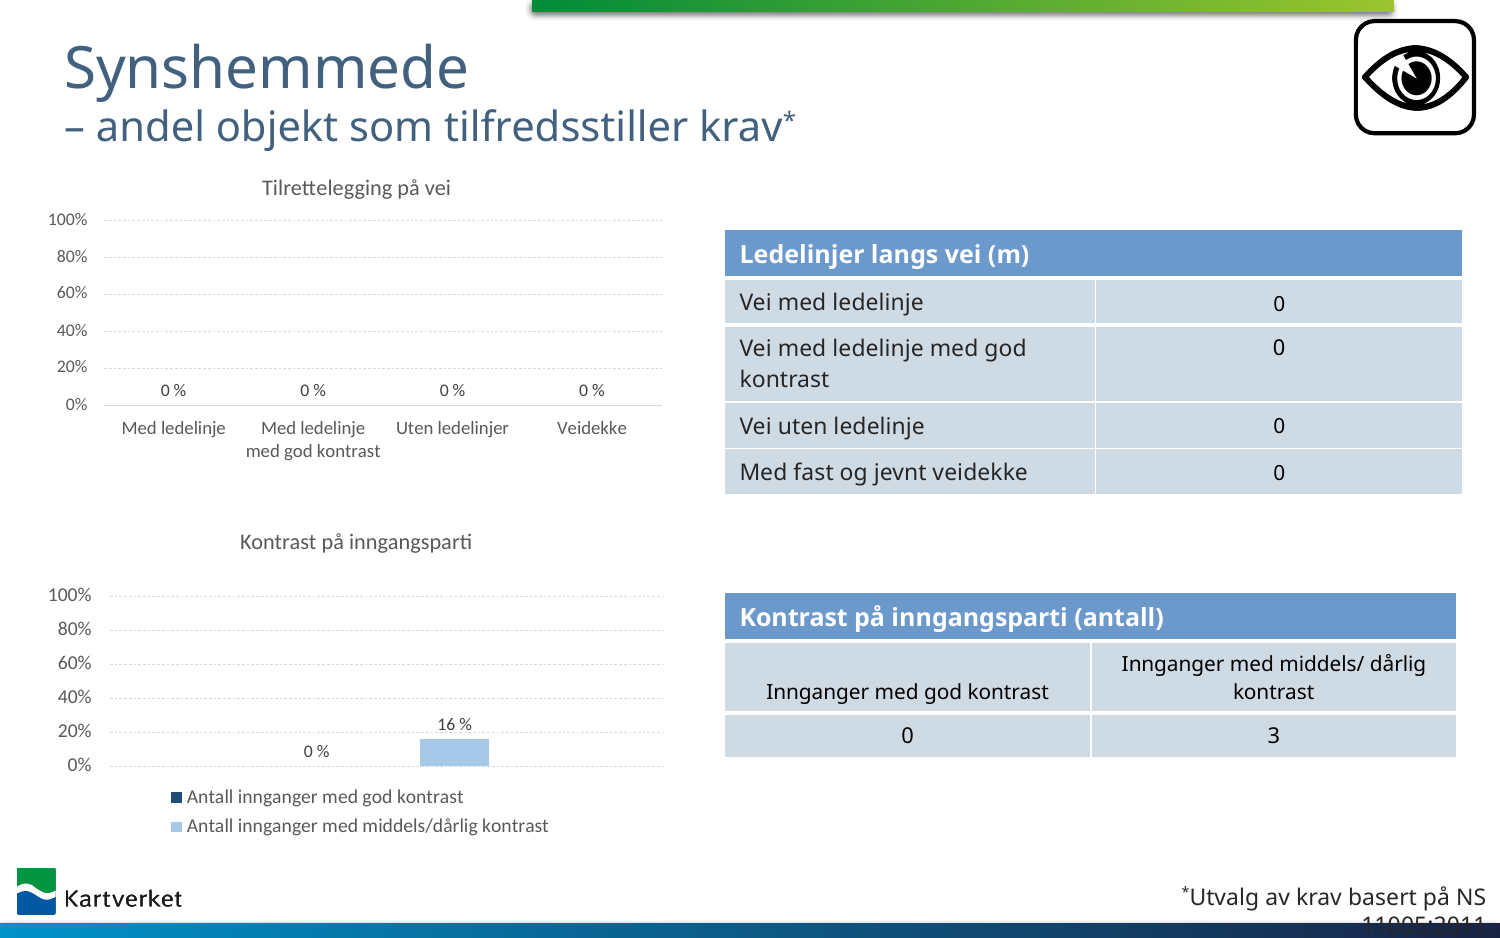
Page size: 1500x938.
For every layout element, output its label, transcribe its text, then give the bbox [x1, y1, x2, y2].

table_cell Vei med ledelinje [725, 280, 1095, 323]
table_cell Vei med ledelinje med god kontrast [725, 327, 1095, 401]
table_header Kontrast på inngangsparti (antall) [725, 593, 1456, 639]
table_cell 3 [1092, 715, 1456, 757]
table_header Ledelinjer langs vei (m) [725, 230, 1462, 276]
table_cell 0 [725, 715, 1090, 757]
table_cell 0 [1096, 449, 1462, 494]
table_cell Vei uten ledelinje [725, 403, 1095, 448]
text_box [1355, 20, 1475, 134]
picture [41, 166, 673, 492]
table_cell Innganger med middels/ dårlig kontrast [1092, 643, 1456, 711]
table_cell Med fast og jevnt veidekke [725, 449, 1095, 494]
table_cell 0 [1096, 280, 1462, 323]
text_box Synshemmede – andel objekt som tilfredsstiller krav* [49, 24, 1431, 158]
table_cell 0 [1096, 327, 1462, 401]
table_cell Innganger med god kontrast [725, 643, 1090, 711]
text_box *Utvalg av krav basert på NS 11005:2011 [1068, 873, 1500, 938]
table_cell 0 [1096, 403, 1462, 448]
picture [41, 520, 673, 846]
